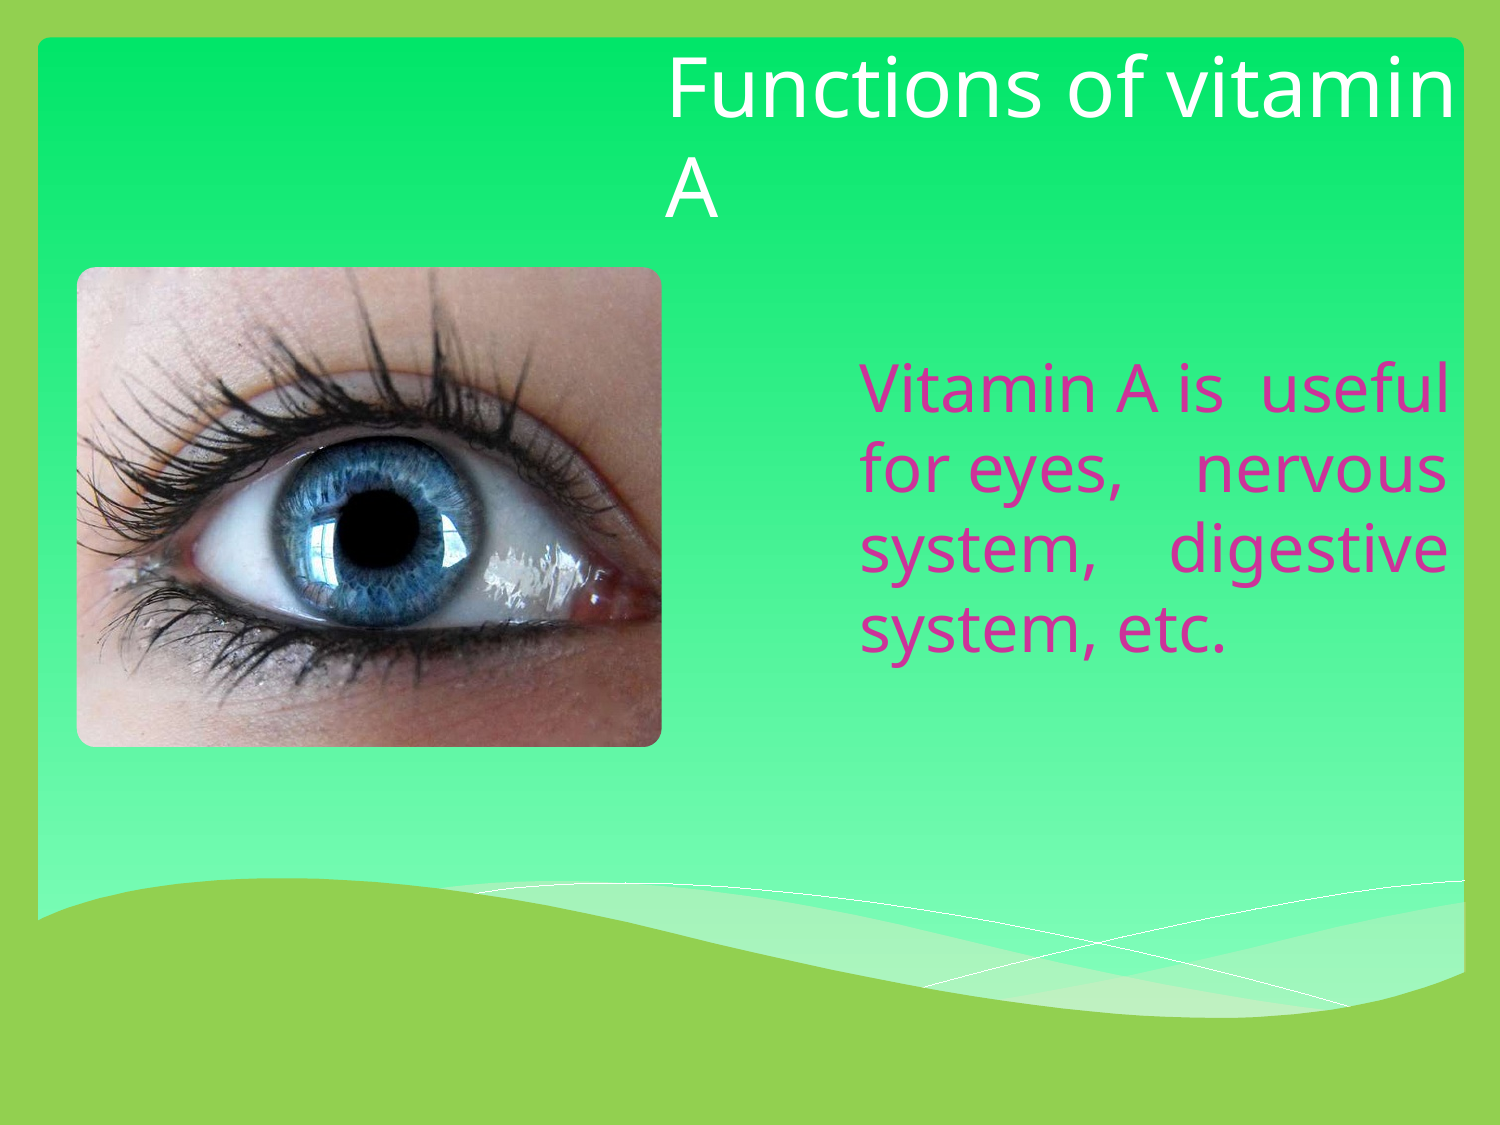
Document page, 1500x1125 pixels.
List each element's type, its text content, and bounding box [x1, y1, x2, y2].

list Vitamin A is useful for eyes, nervous system, digestive system, etc. [844, 338, 1471, 736]
picture [76, 266, 662, 748]
title Functions of vitamin A [650, 113, 1500, 242]
